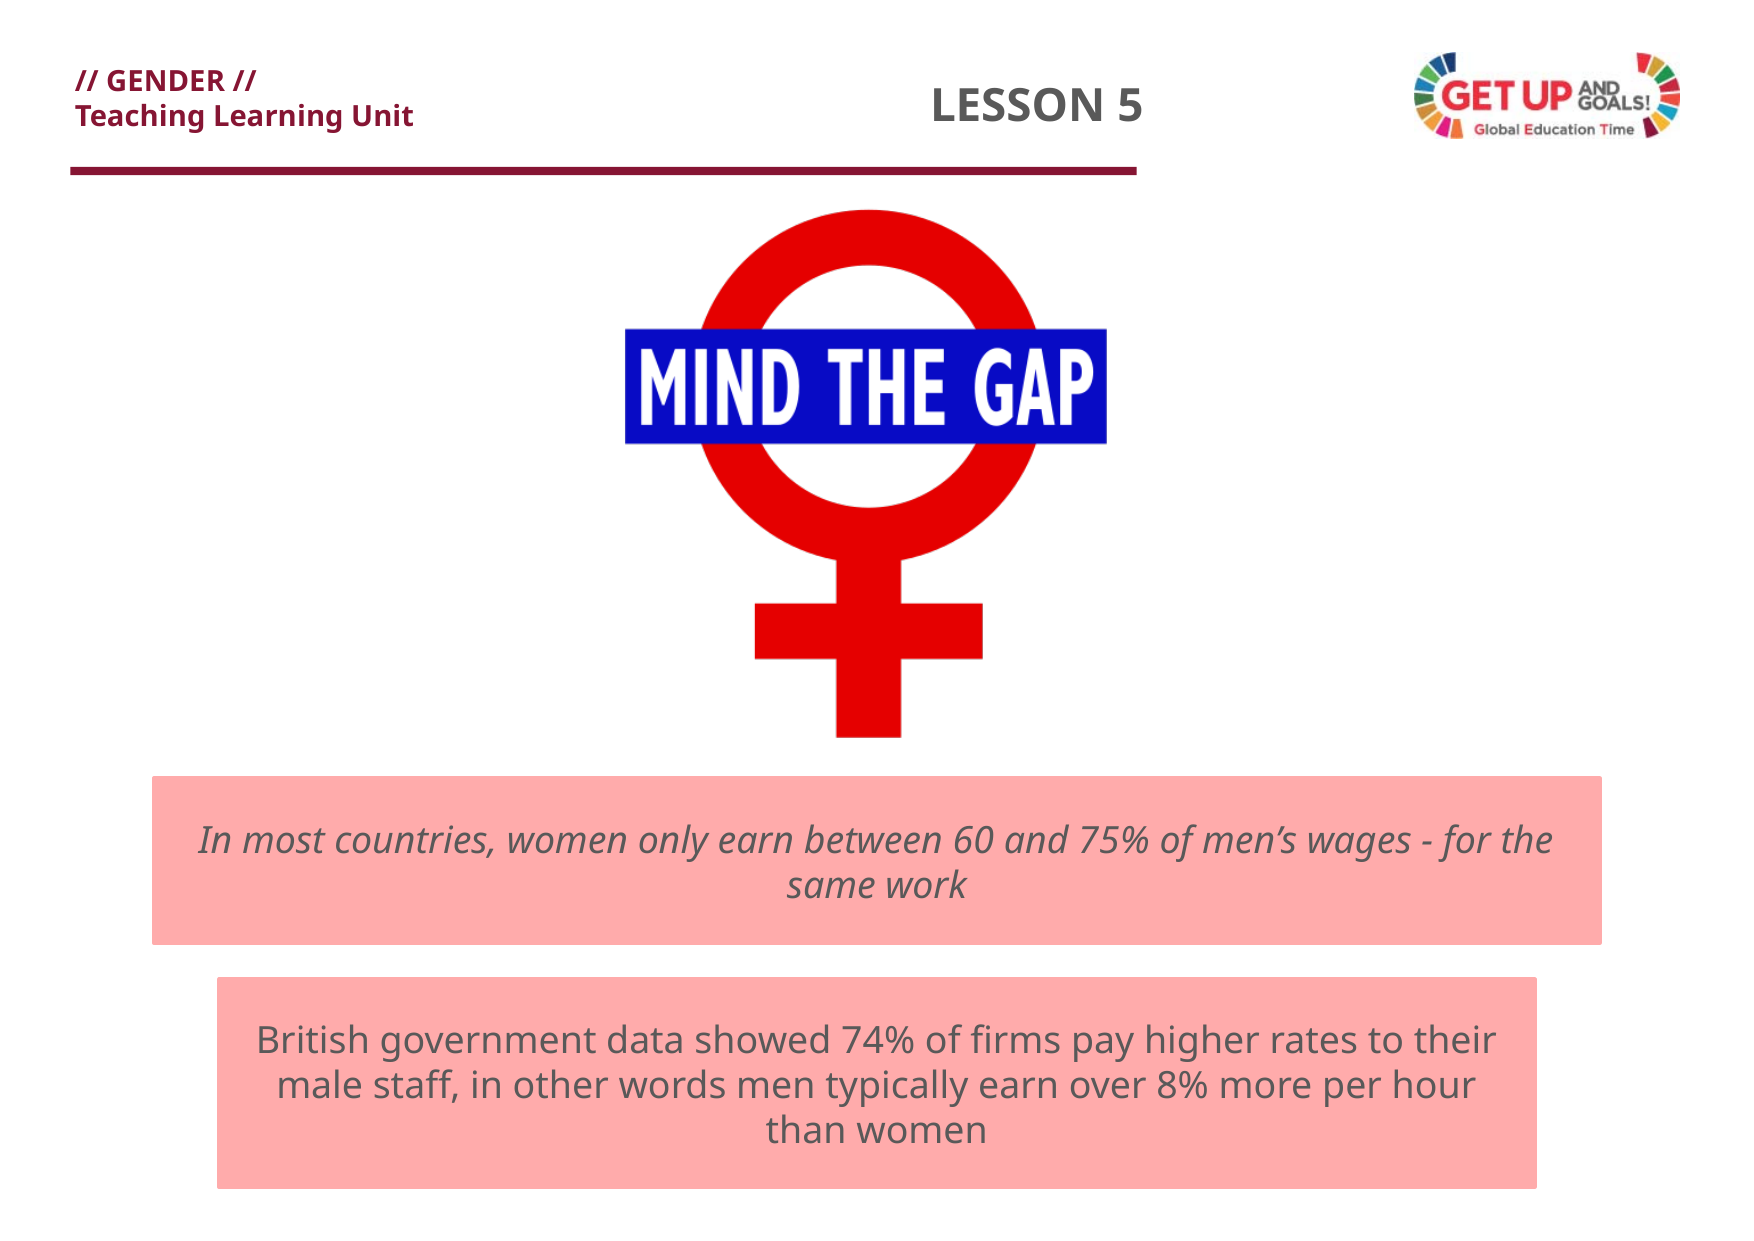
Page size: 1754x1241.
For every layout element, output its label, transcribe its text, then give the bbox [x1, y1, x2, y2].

text_box In most countries, women only earn between 60 and 75% of men’s wages - for the same work [152, 776, 1602, 945]
text_box British government data showed 74% of firms pay higher rates to their male staff, in other words men typically earn over 8% more per hour than women [217, 977, 1537, 1189]
picture [616, 200, 1116, 747]
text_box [59, 47, 1680, 176]
